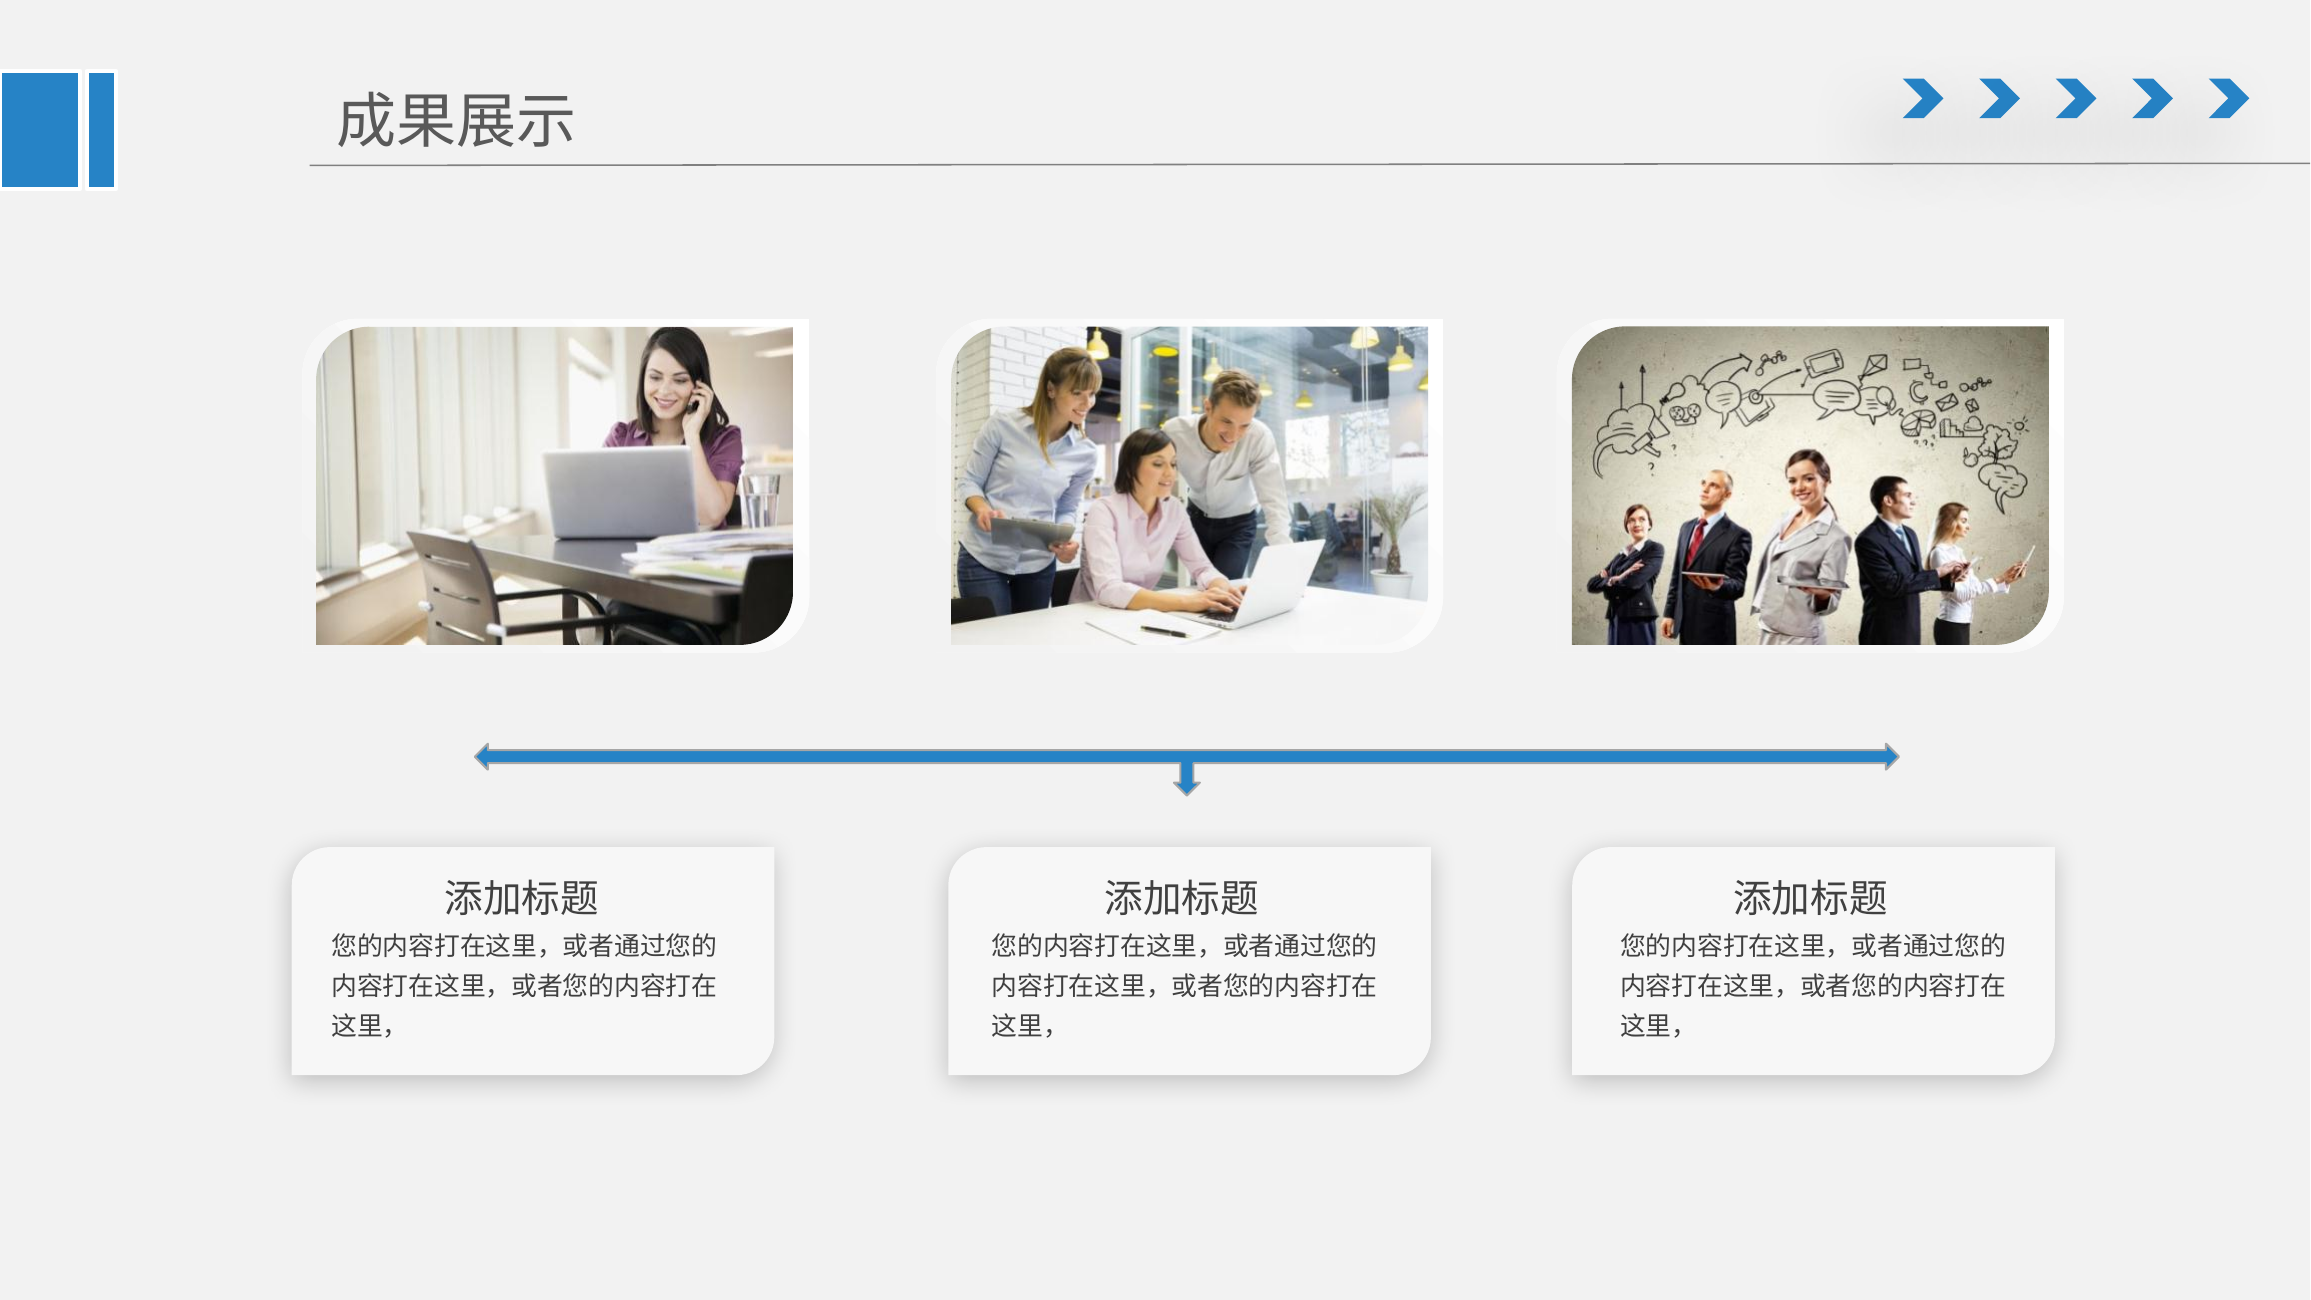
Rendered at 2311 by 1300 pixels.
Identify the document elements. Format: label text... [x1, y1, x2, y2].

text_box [302, 318, 810, 653]
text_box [1571, 846, 2056, 1076]
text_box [948, 846, 1432, 1076]
title 成果展示 [316, 70, 1119, 166]
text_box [935, 318, 1444, 653]
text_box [1556, 318, 2065, 653]
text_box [291, 846, 775, 1076]
text_box [472, 741, 1902, 798]
